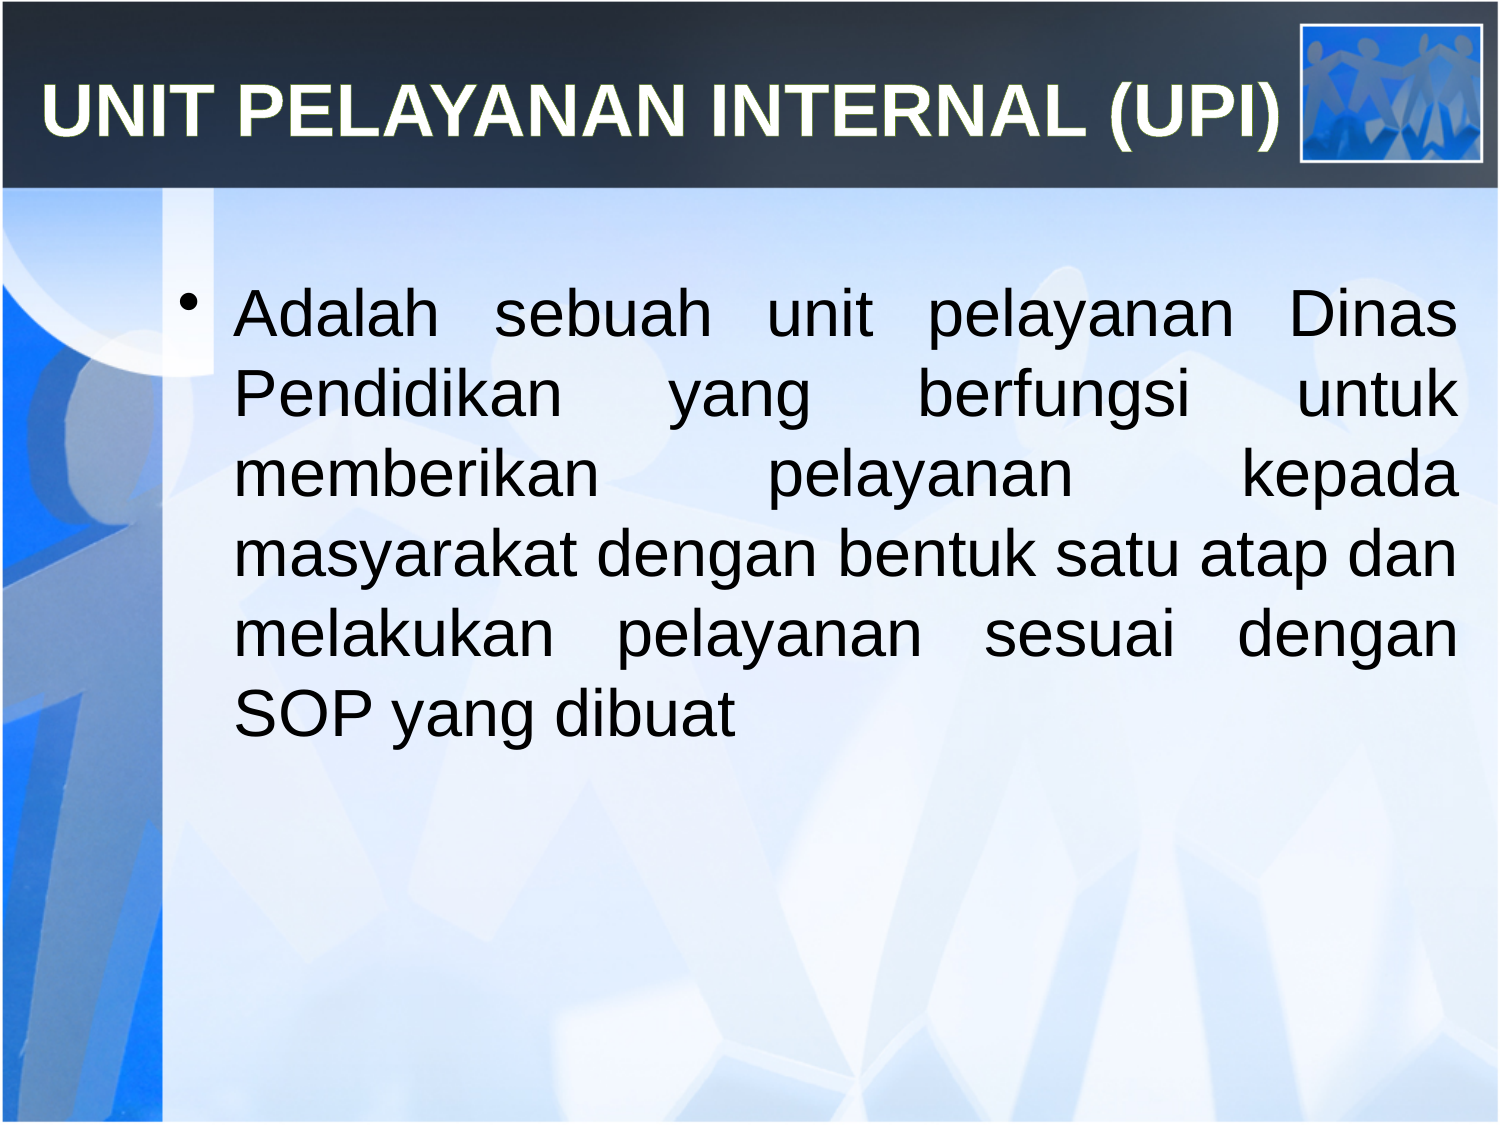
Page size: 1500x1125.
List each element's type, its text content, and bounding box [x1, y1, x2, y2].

title UNIT PELAYANAN INTERNAL (UPI) [24, 37, 1476, 176]
list Adalah sebuah unit pelayanan Dinas Pendidikan yang berfungsi untuk memberikan pelayanan kepada masyarakat dengan bentuk satu atap dan melakukan pelayanan sesuai dengan SOP yang dibuat [162, 262, 1476, 1013]
picture [0, 0, 1500, 1125]
